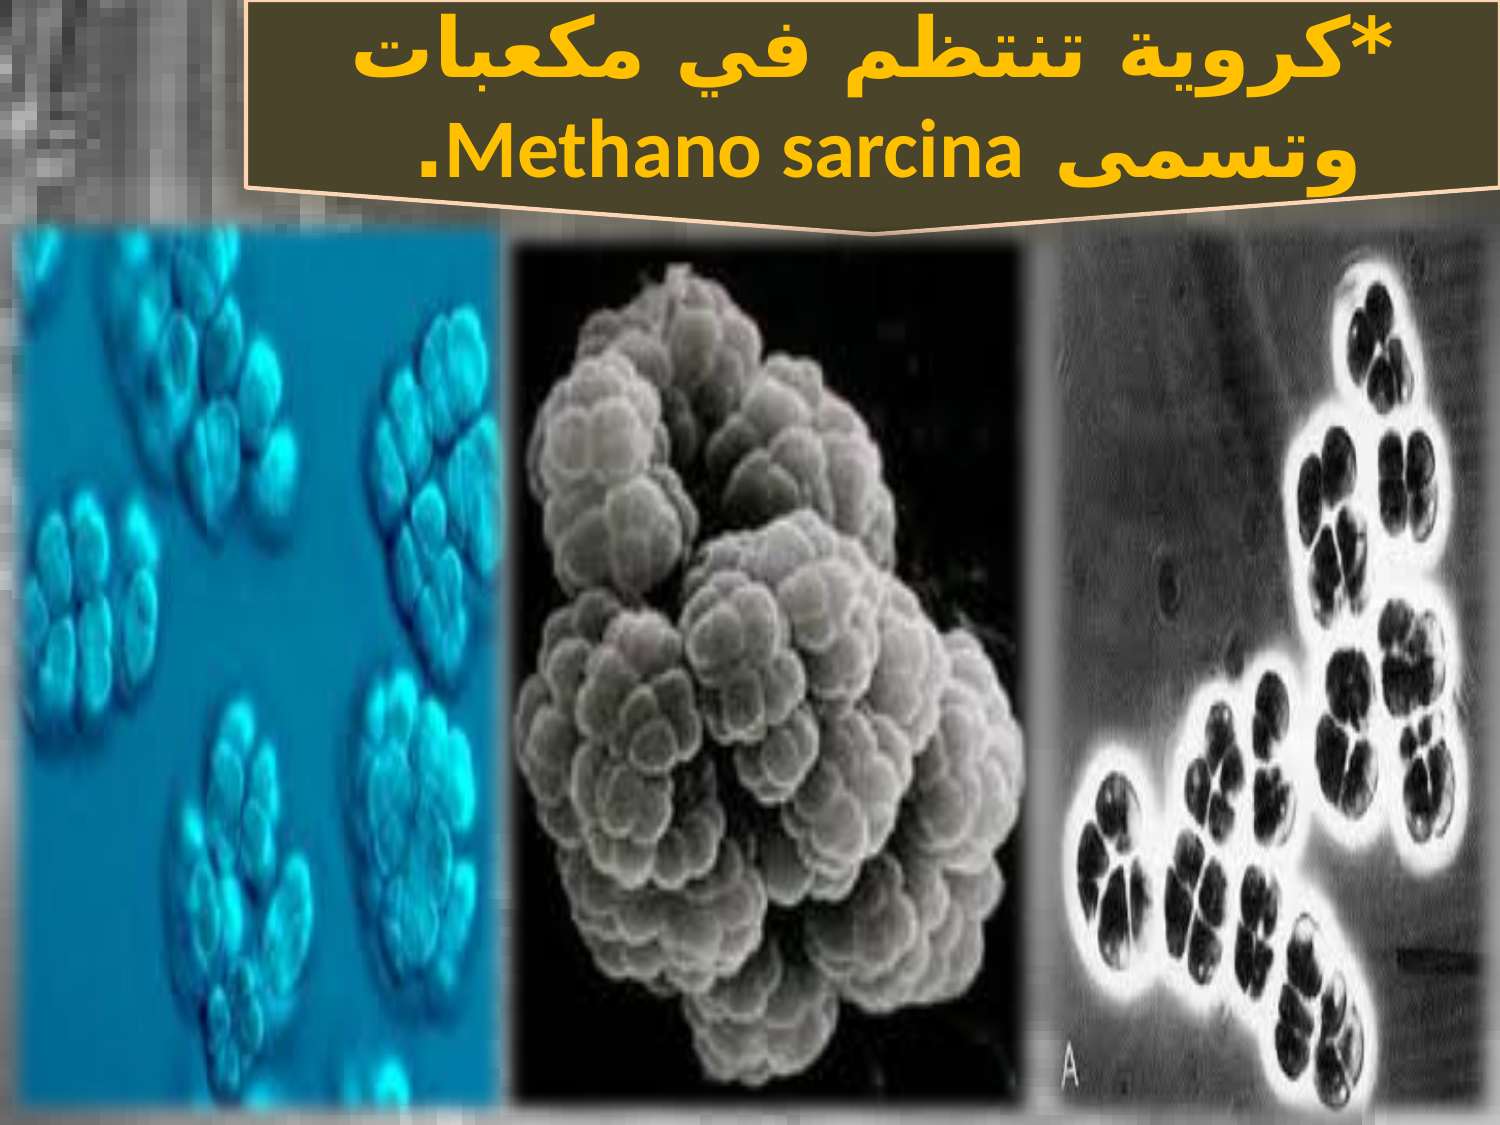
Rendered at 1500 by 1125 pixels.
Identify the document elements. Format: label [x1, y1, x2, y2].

list [0, 0, 1500, 220]
picture [0, 210, 1500, 1125]
